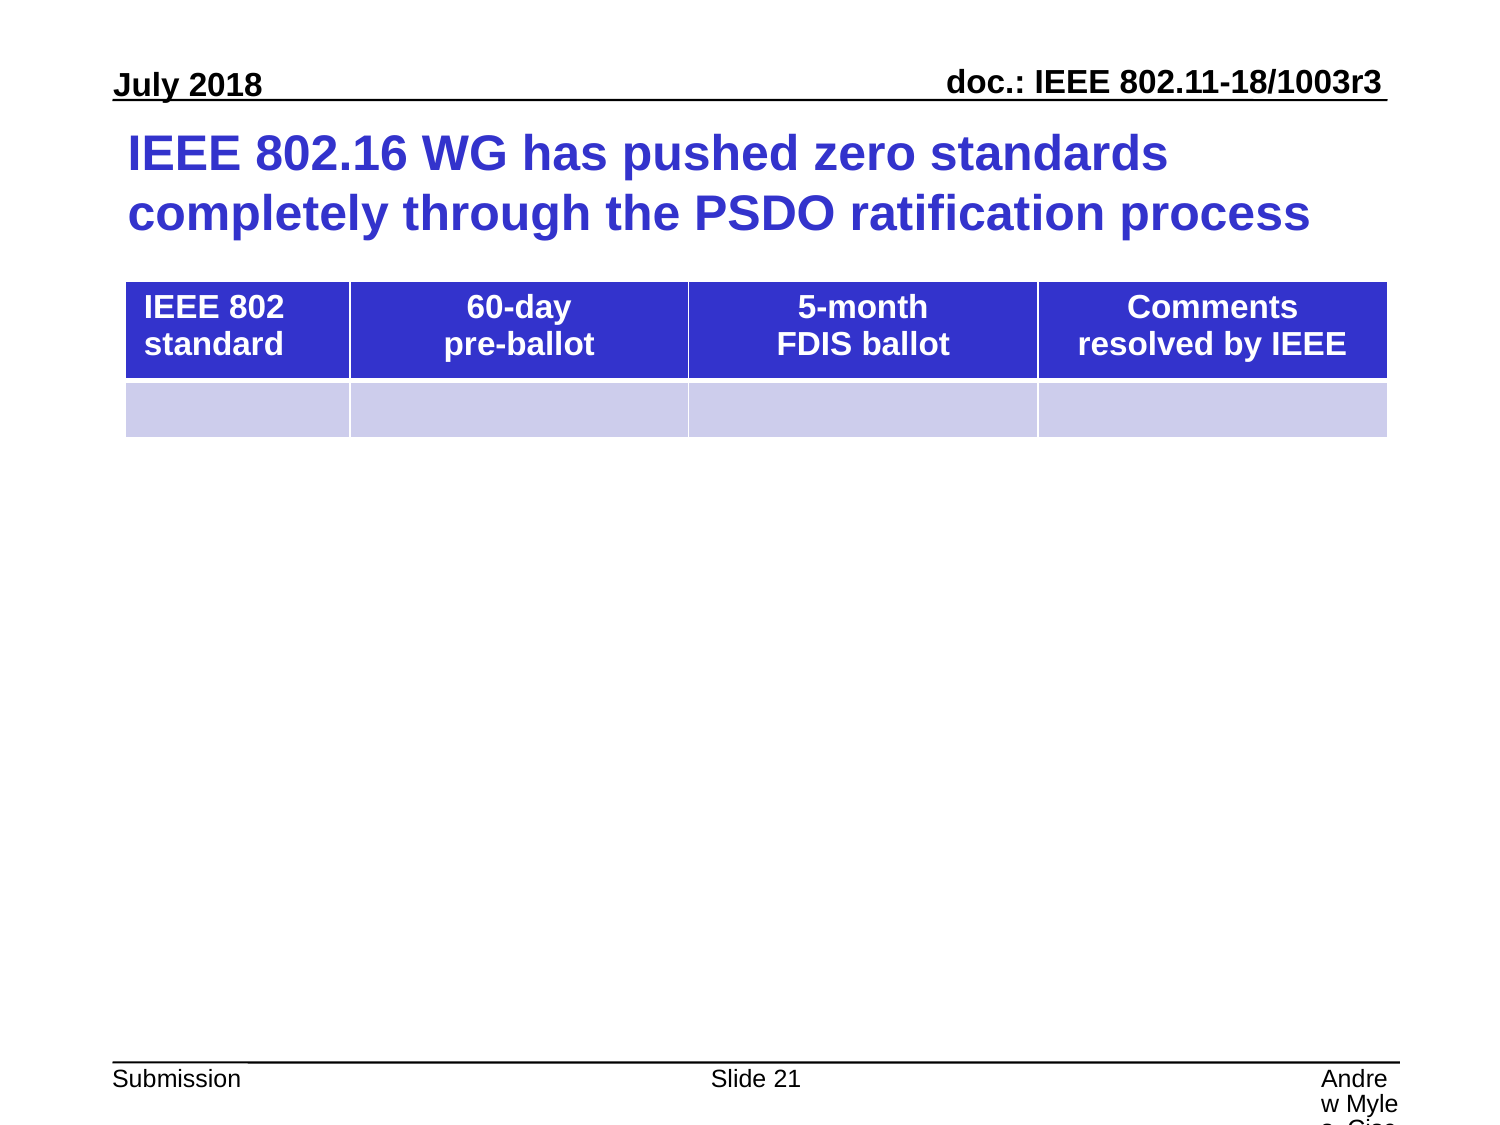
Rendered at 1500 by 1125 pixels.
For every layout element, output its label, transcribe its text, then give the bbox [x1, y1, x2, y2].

table_cell [351, 383, 688, 437]
table_header Comments resolved by IEEE [1039, 282, 1387, 378]
table_header 60-day pre-ballot [351, 282, 688, 378]
table_cell [689, 383, 1037, 437]
table_header IEEE 802 standard [126, 282, 349, 378]
table_header 5-month FDIS ballot [689, 282, 1037, 378]
footer Andrew Myles, Cisco [1320, 1061, 1402, 1093]
slide_number Slide 21 [709, 1061, 803, 1093]
table_cell [1039, 383, 1387, 437]
title IEEE 802.16 WG has pushed zero standards completely through the PSDO ratification process [112, 112, 1388, 288]
table_cell [126, 383, 349, 437]
